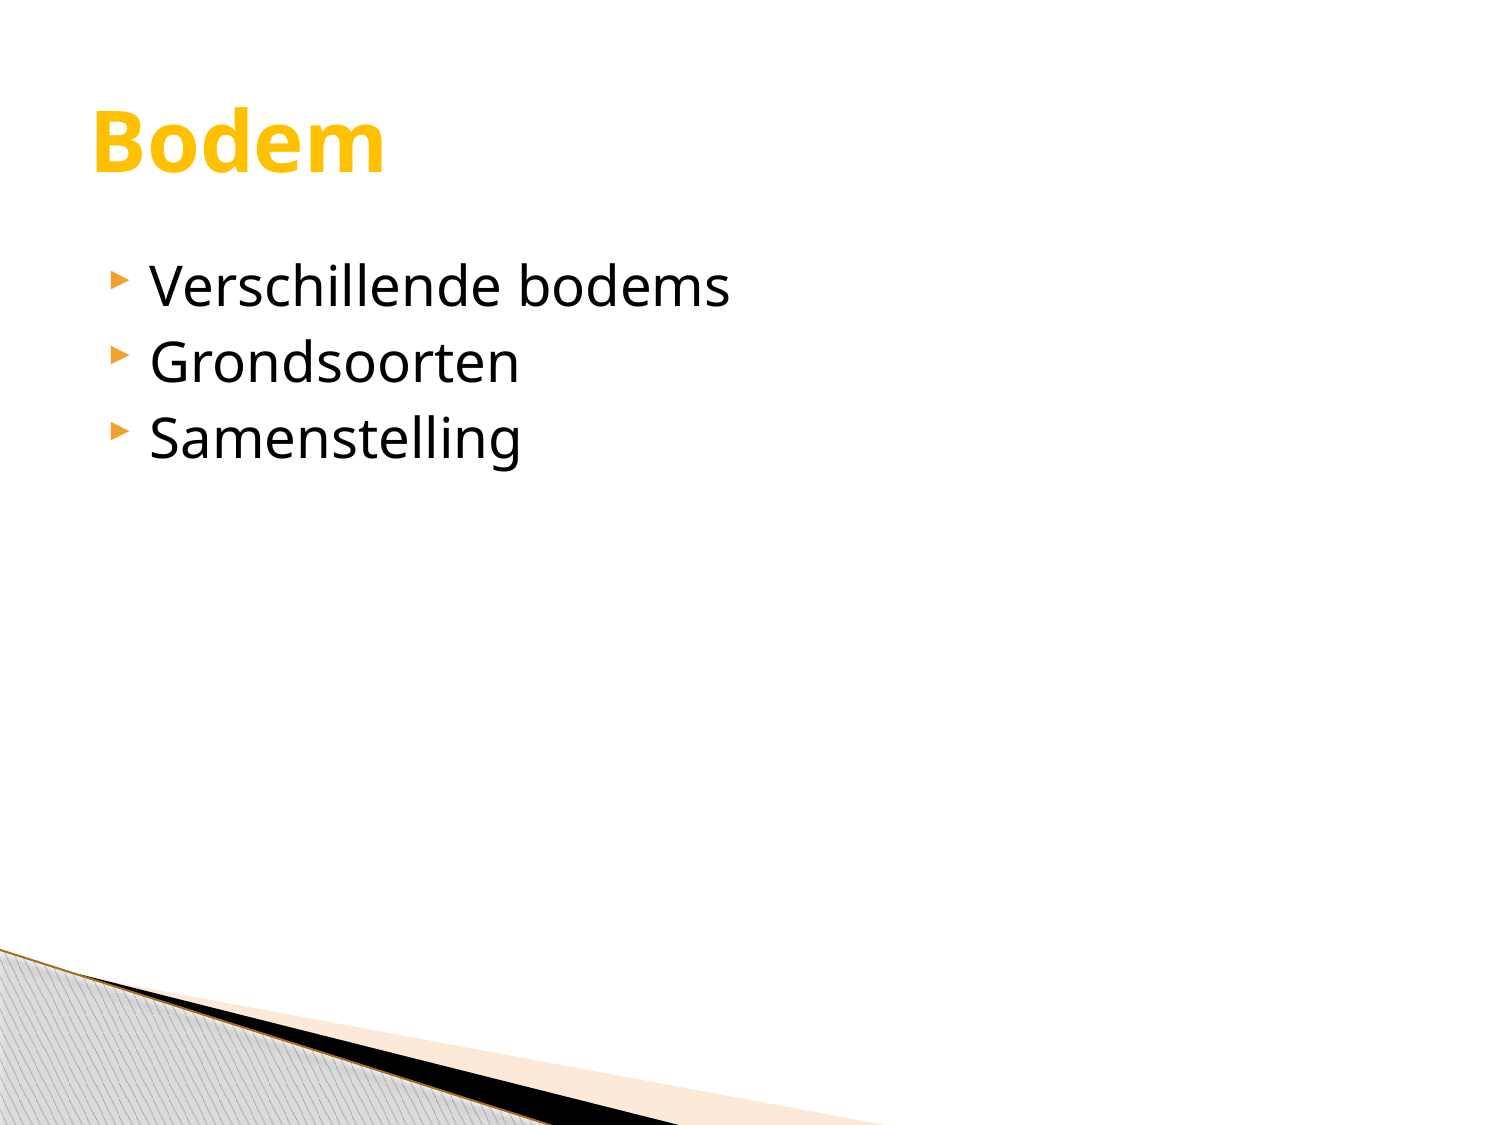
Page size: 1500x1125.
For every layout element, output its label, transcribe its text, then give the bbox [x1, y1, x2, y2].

title Bodem [75, 45, 1425, 233]
list Verschillende bodems Grondsoorten Samenstelling [75, 243, 1425, 986]
